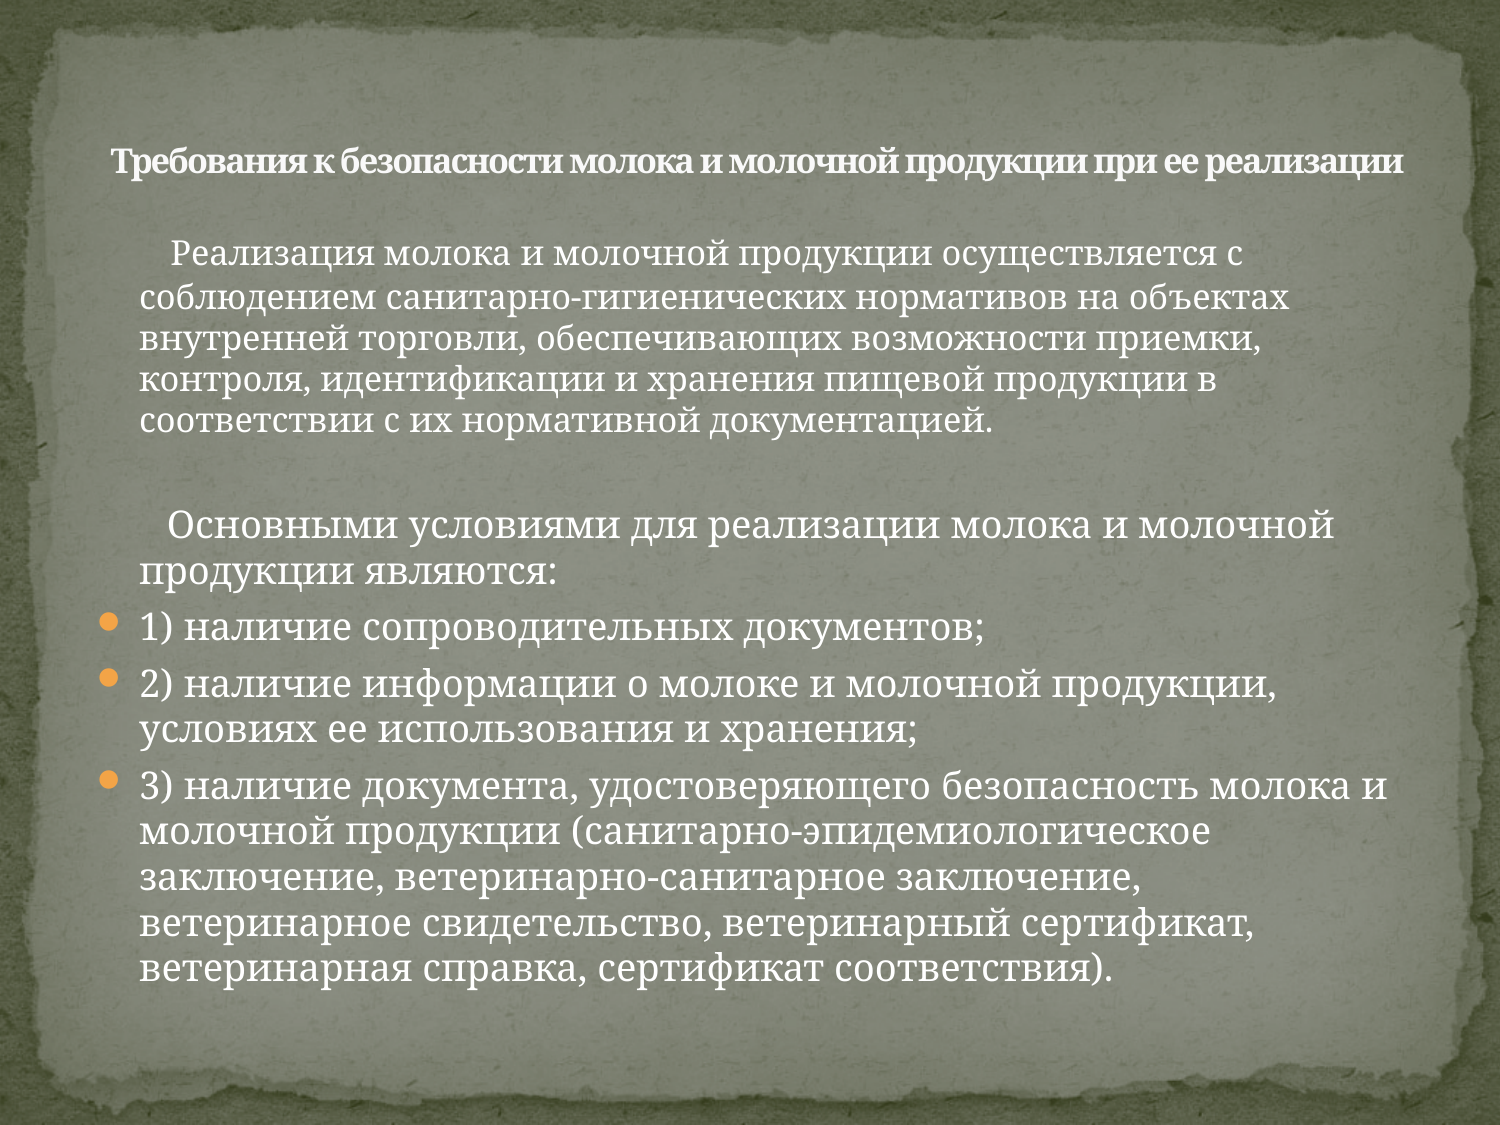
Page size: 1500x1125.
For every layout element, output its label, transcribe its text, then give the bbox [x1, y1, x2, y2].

title Требования к безопасности молока и молочной продукции при ее реализации [93, 35, 1421, 189]
list Реализация молока и молочной продукции осуществляется с соблюдением санитарно-гигиенических нормативов на объектах внутренней торговли, обеспечивающих возможности приемки, контроля, идентификации и хранения пищевой продукции в соответствии с их нормативной документацией. Основными условиями для реализации молока и молочной продукции являются: 1) наличие сопроводительных документов; 2) наличие информации о молоке и молочной продукции, условиях ее использования и хранения; 3) наличие документа, удостоверяющего безопасность молока и молочной продукции (санитарно-эпидемиологическое заключение, ветеринарно-санитарное заключение, ветеринарное свидетельство, ветеринарный сертификат, ветеринарная справка, сертификат соответствия). [82, 210, 1425, 1000]
